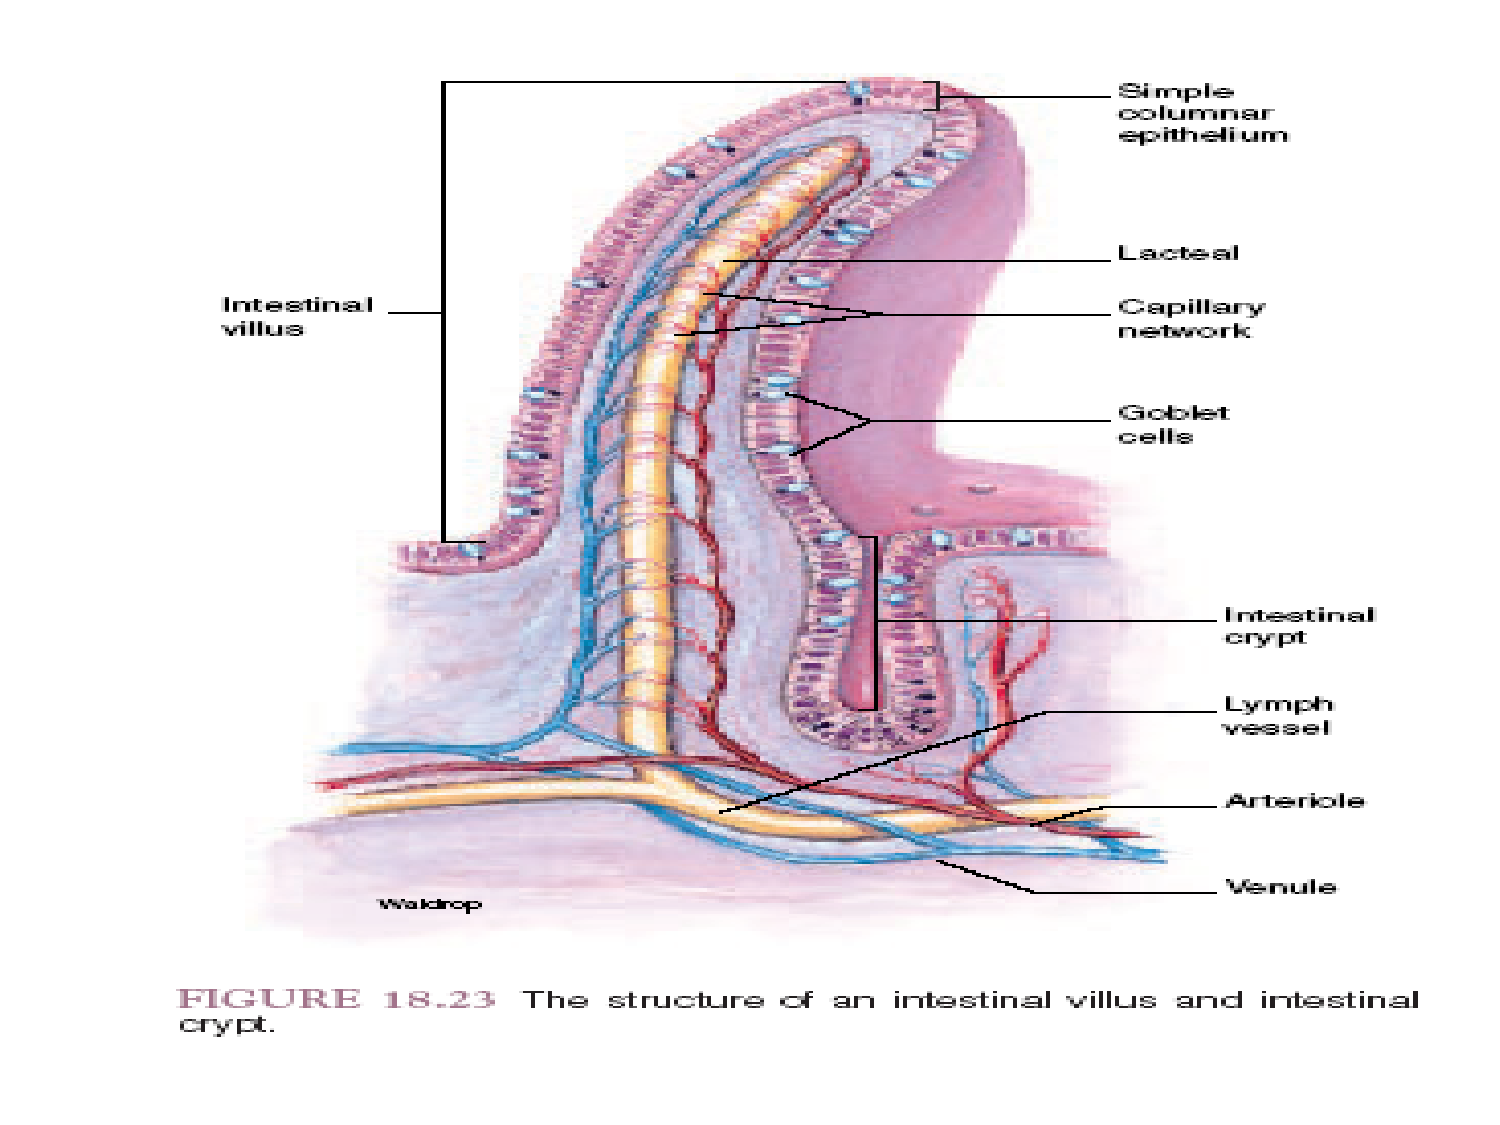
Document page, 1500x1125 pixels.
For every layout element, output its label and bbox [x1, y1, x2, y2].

picture [152, 58, 1419, 1079]
